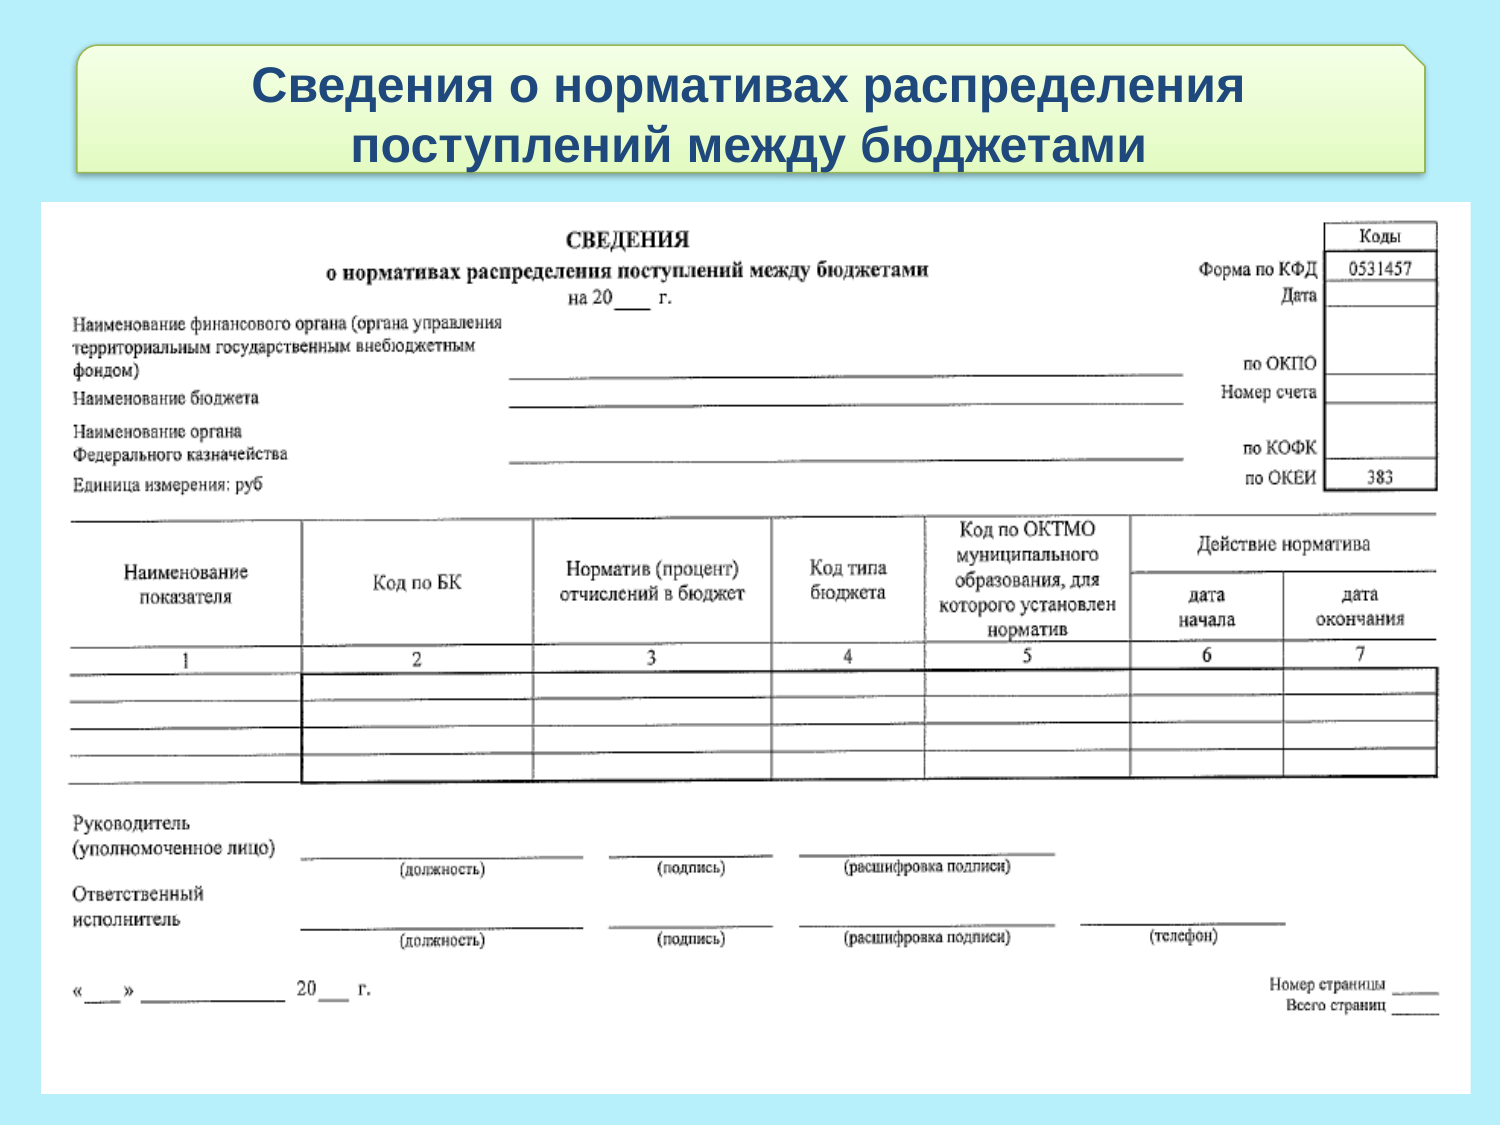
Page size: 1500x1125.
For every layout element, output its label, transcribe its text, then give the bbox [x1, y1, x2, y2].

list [40, 202, 1471, 1095]
text_box Сведения о нормативах распределения поступлений между бюджетами [76, 44, 1426, 174]
